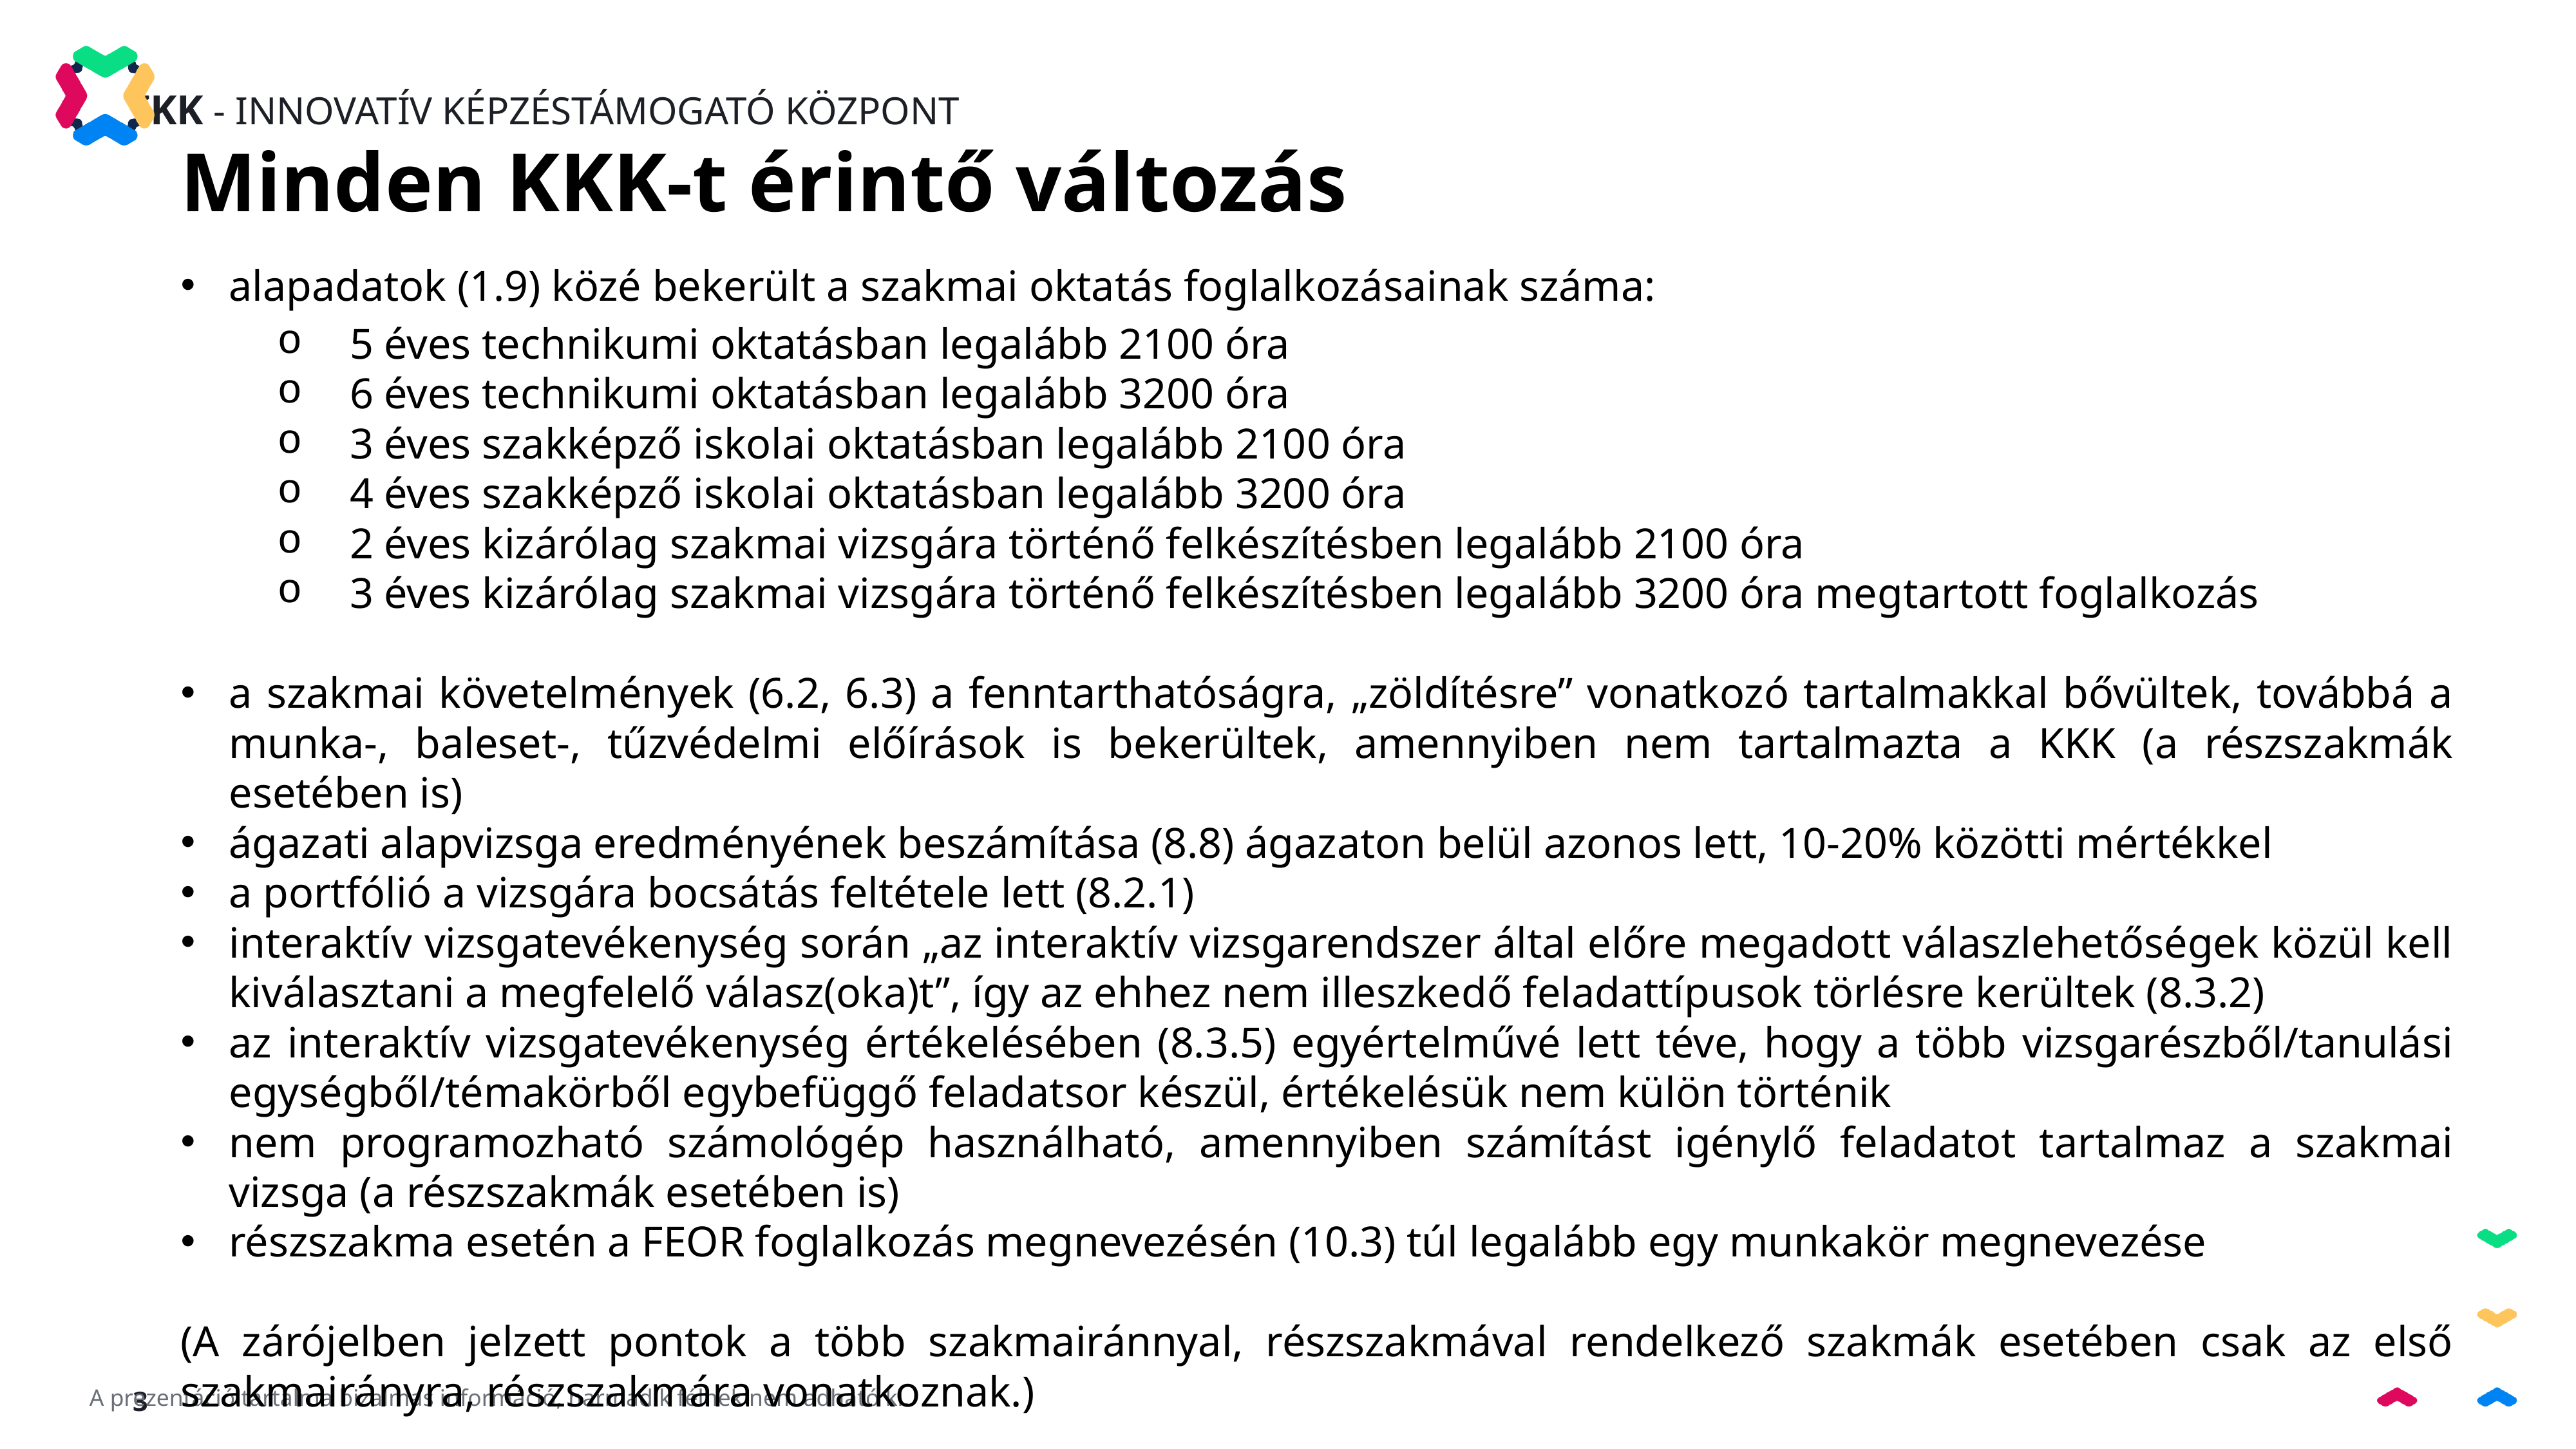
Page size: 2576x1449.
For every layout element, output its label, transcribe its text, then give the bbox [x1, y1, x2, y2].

picture [55, 46, 155, 146]
list Minden KKK-t érintő változás [180, 131, 2504, 204]
list alapadatok (1.9) közé bekerült a szakmai oktatás foglalkozásainak száma: 5 éves technikumi oktatásban legalább 2100 óra 6 éves technikumi oktatásban legalább 3200 óra 3 éves szakképző iskolai oktatásban legalább 2100 óra 4 éves szakképző iskolai oktatásban legalább 3200 óra 2 éves kizárólag szakmai vizsgára történő felkészítésben legalább 2100 óra 3 éves kizárólag szakmai vizsgára történő felkészítésben legalább 3200 óra megtartott foglalkozás a szakmai követelmények (6.2, 6.3) a fenntarthatóságra, „zöldítésre” vonatkozó tartalmakkal bővültek, továbbá a munka-, baleset-, tűzvédelmi előírások is bekerültek, amennyiben nem tartalmazta a KKK (a részszakmák esetében is) ágazati alapvizsga eredményének beszámítása (8.8) ágazaton belül azonos lett, 10-20% közötti mértékkel a portfólió a vizsgára bocsátás feltétele lett (8.2.1) interaktív vizsgatevékenység során „az interaktív vizsgarendszer által előre megadott válaszlehetőségek közül kell kiválasztani a megfelelő válasz(oka)t”, így az ehhez nem illeszkedő feladattípusok törlésre kerültek (8.3.2) az interaktív vizsgatevékenység értékelésében (8.3.5) egyértelművé lett téve, hogy a több vizsgarészből/tanulási egységből/témakörből egybefüggő feladatsor készül, értékelésük nem külön történik nem programozható számológép használható, amennyiben számítást igénylő feladatot tartalmaz a szakmai vizsga (a részszakmák esetében is) részszakma esetén a FEOR foglalkozás megnevezésén (10.3) túl legalább egy munkakör megnevezése (A zárójelben jelzett pontok a több szakmairánnyal, részszakmával rendelkező szakmák esetében csak az első szakmairányra, részszakmára vonatkoznak.) [180, 259, 2455, 1359]
picture [2377, 1229, 2517, 1406]
